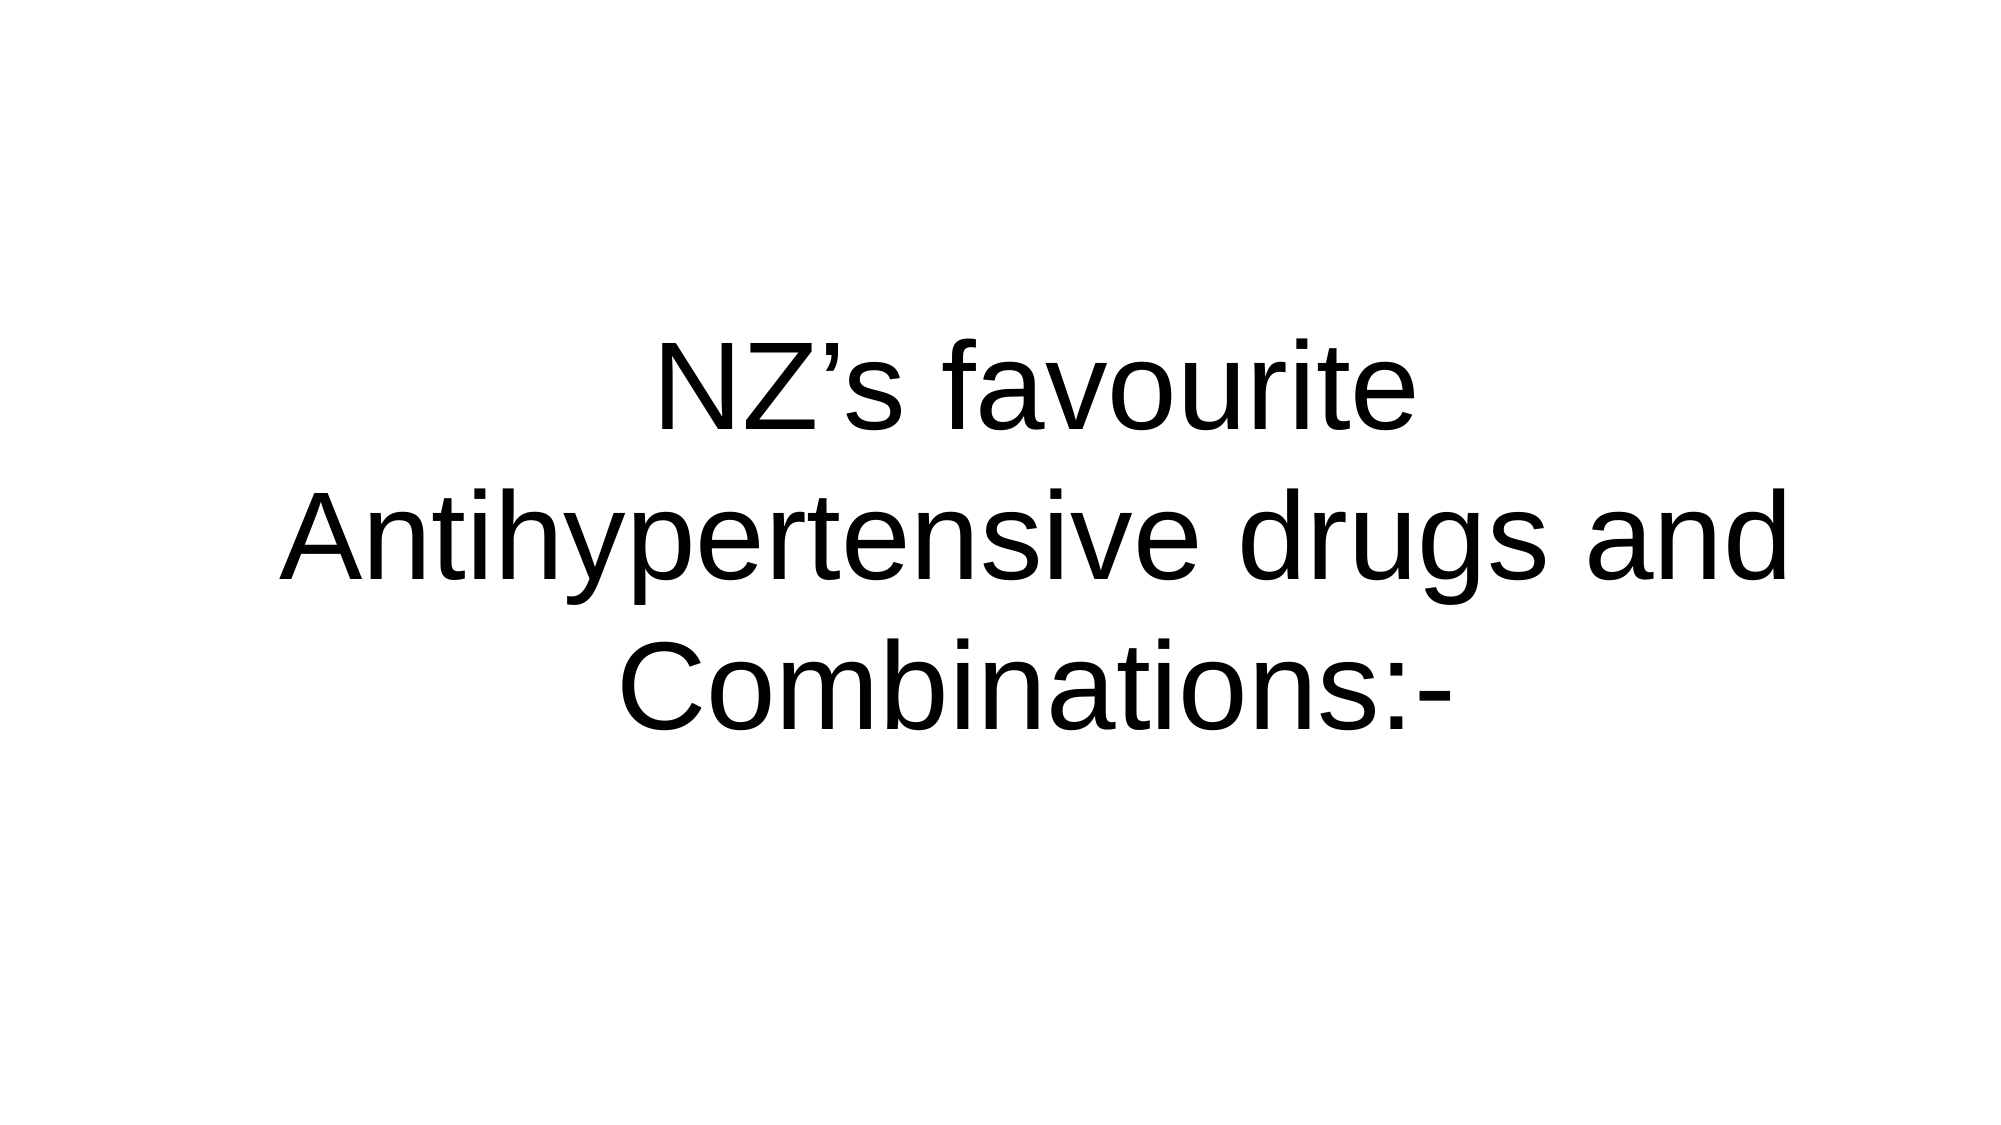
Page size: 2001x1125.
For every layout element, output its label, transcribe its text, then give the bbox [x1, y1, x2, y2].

text_box NZ’s favourite Antihypertensive drugs and Combinations:- [179, 297, 1894, 762]
